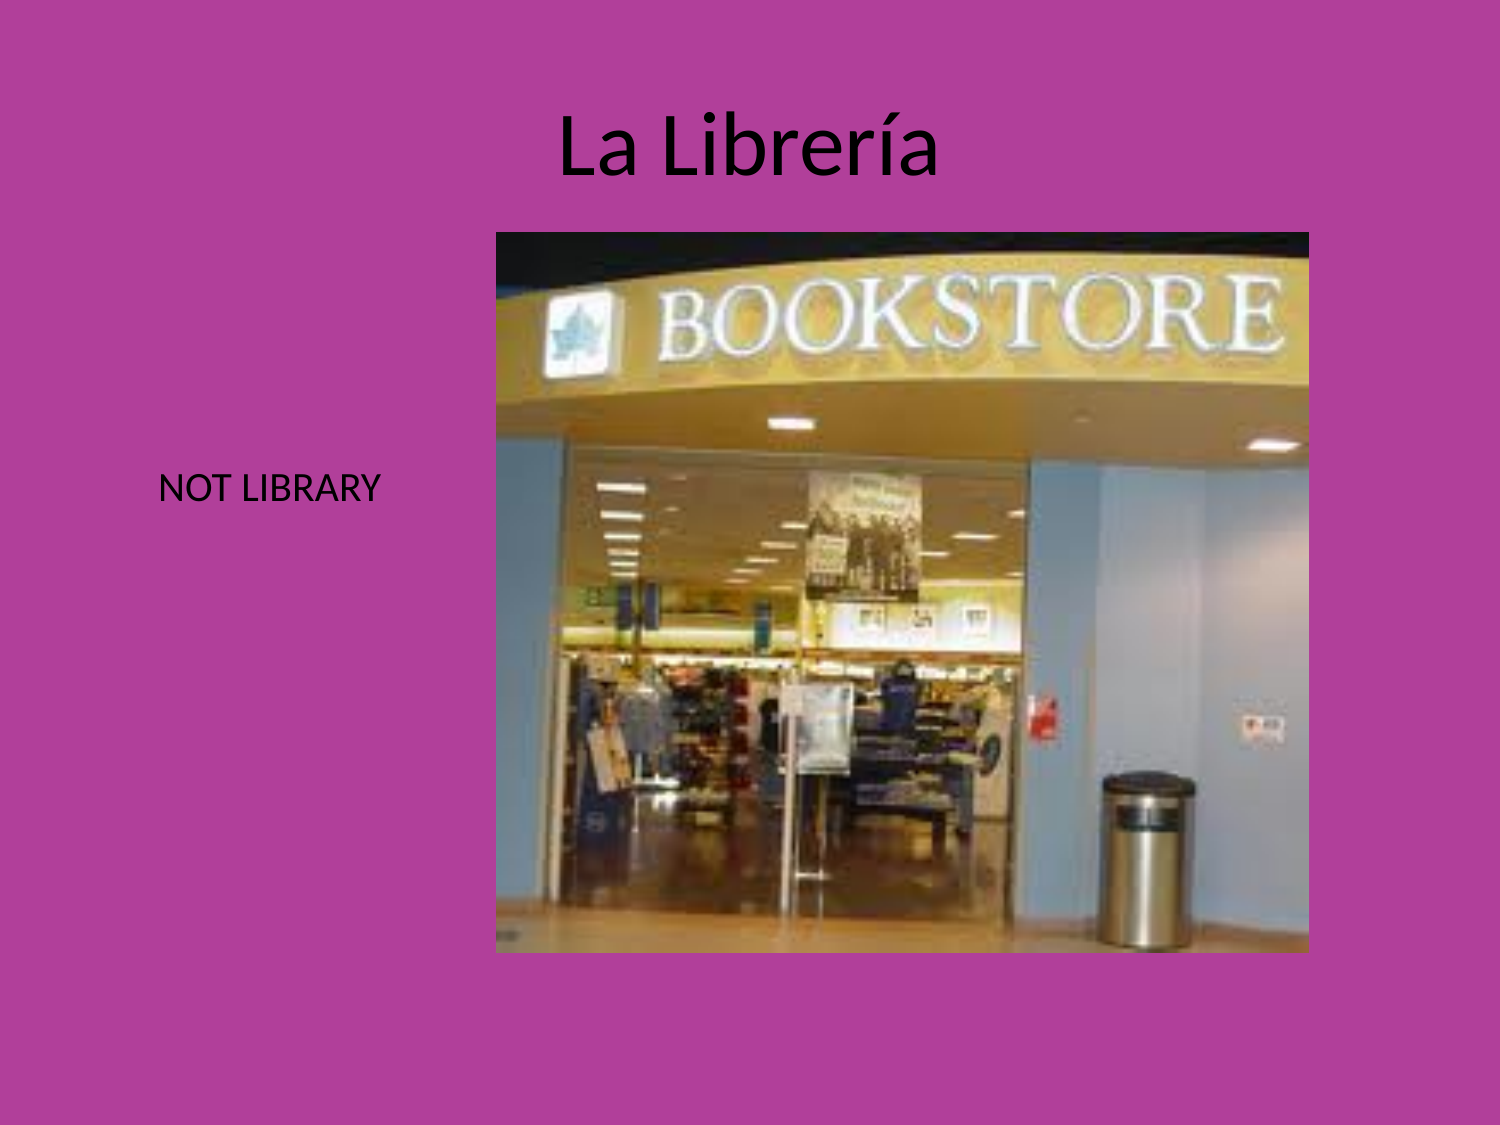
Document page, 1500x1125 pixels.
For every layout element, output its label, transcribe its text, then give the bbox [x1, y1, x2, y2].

title La Librería [75, 45, 1425, 233]
text_box NOT LIBRARY [143, 452, 397, 518]
picture [496, 232, 1309, 953]
